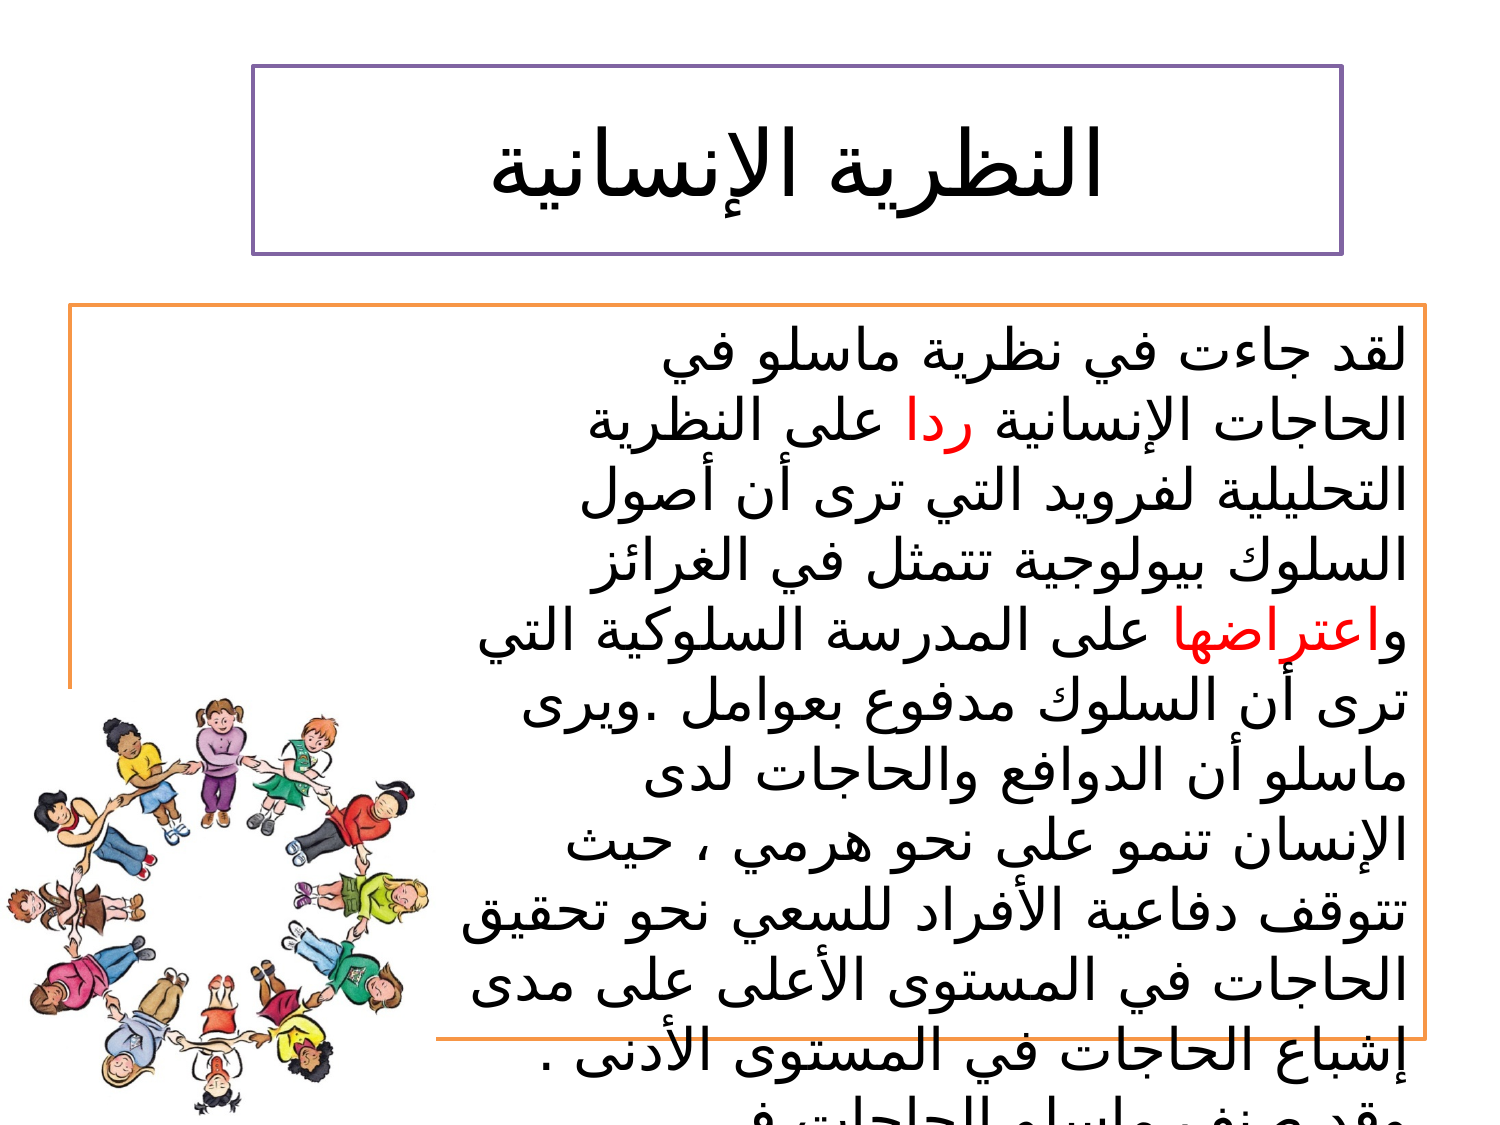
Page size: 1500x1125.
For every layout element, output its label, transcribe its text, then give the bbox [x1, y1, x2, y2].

title النظرية الإنسانية [251, 64, 1344, 256]
text_box [68, 303, 1427, 1041]
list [0, 689, 436, 1125]
text_box لقد جاءت في نظرية ماسلو في الحاجات الإنسانية ردا على النظرية التحليلية لفرويد التي ترى أن أصول السلوك بيولوجية تتمثل في الغرائز واعتراضها على المدرسة السلوكية التي ترى أن السلوك مدفوع بعوامل .ويرى ماسلو أن الدوافع والحاجات لدى الإنسان تنمو على نحو هرمي ، حيث تتوقف دفاعية الأفراد للسعي نحو تحقيق الحاجات في المستوى الأعلى على مدى إشباع الحاجات في المستوى الأدنى . وقد صنف ماسلو الحاجات في مجموعتين : ١)الحاجات الأساسية وتتمثل بالحاجات الفسيولوجية الضرورية لبقاء واستمرار الكائن الحي كالشراب والهواء . 2)الحاجات النفسية والاجتماعية مثل الأمن والسلامة والانتماء . [445, 304, 1425, 1125]
